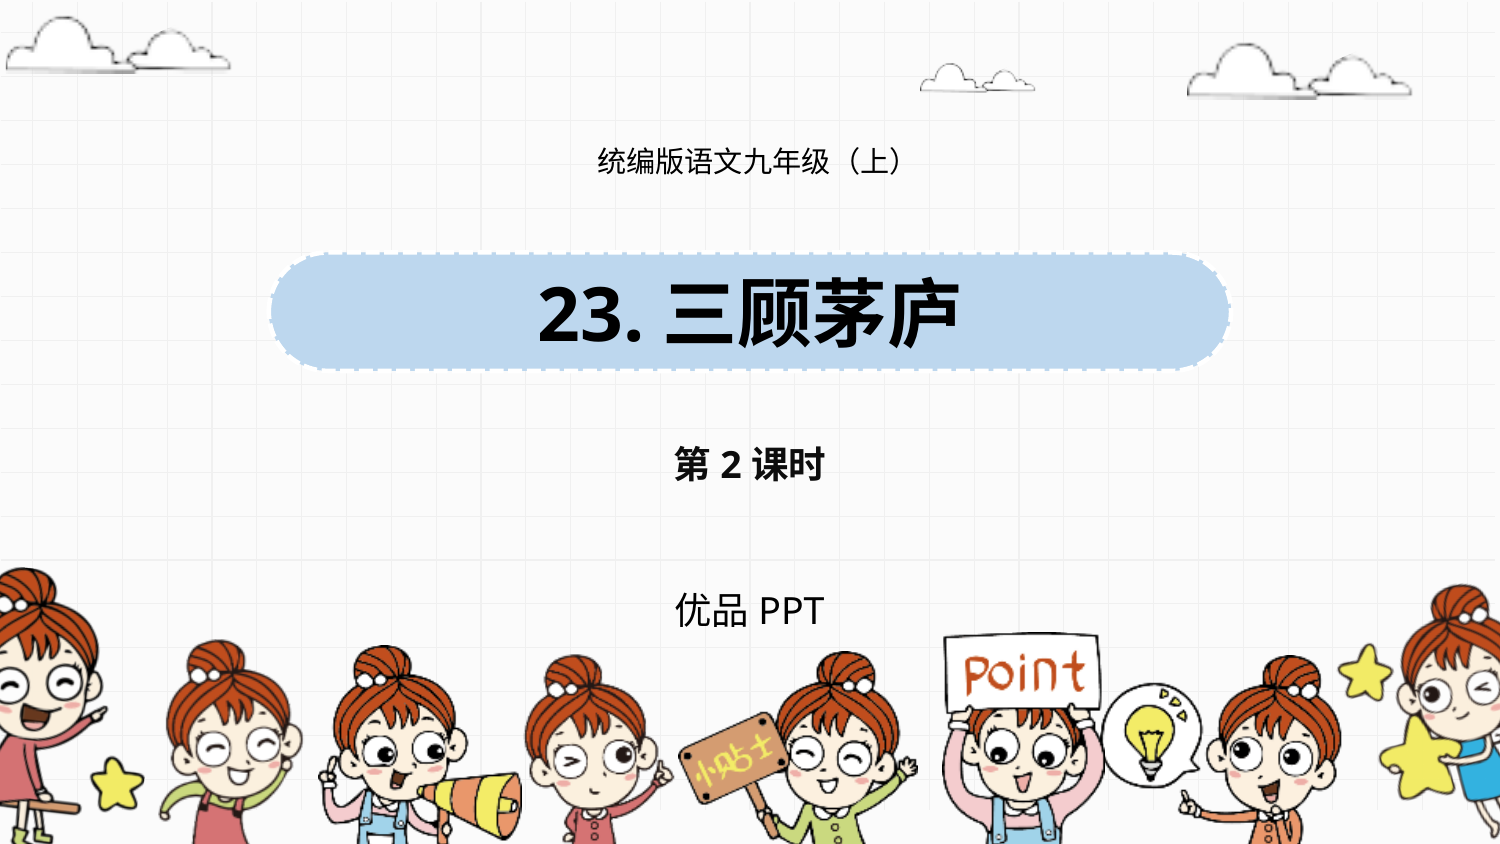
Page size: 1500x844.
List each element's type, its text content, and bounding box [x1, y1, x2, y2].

text_box 统编版语文九年级（上） [585, 137, 931, 184]
text_box 优品PPT [620, 577, 879, 638]
text_box 第2课时 [298, 435, 1202, 492]
text_box 23.三顾茅庐 [267, 251, 1233, 372]
picture [942, 557, 1500, 844]
picture [0, 565, 918, 844]
